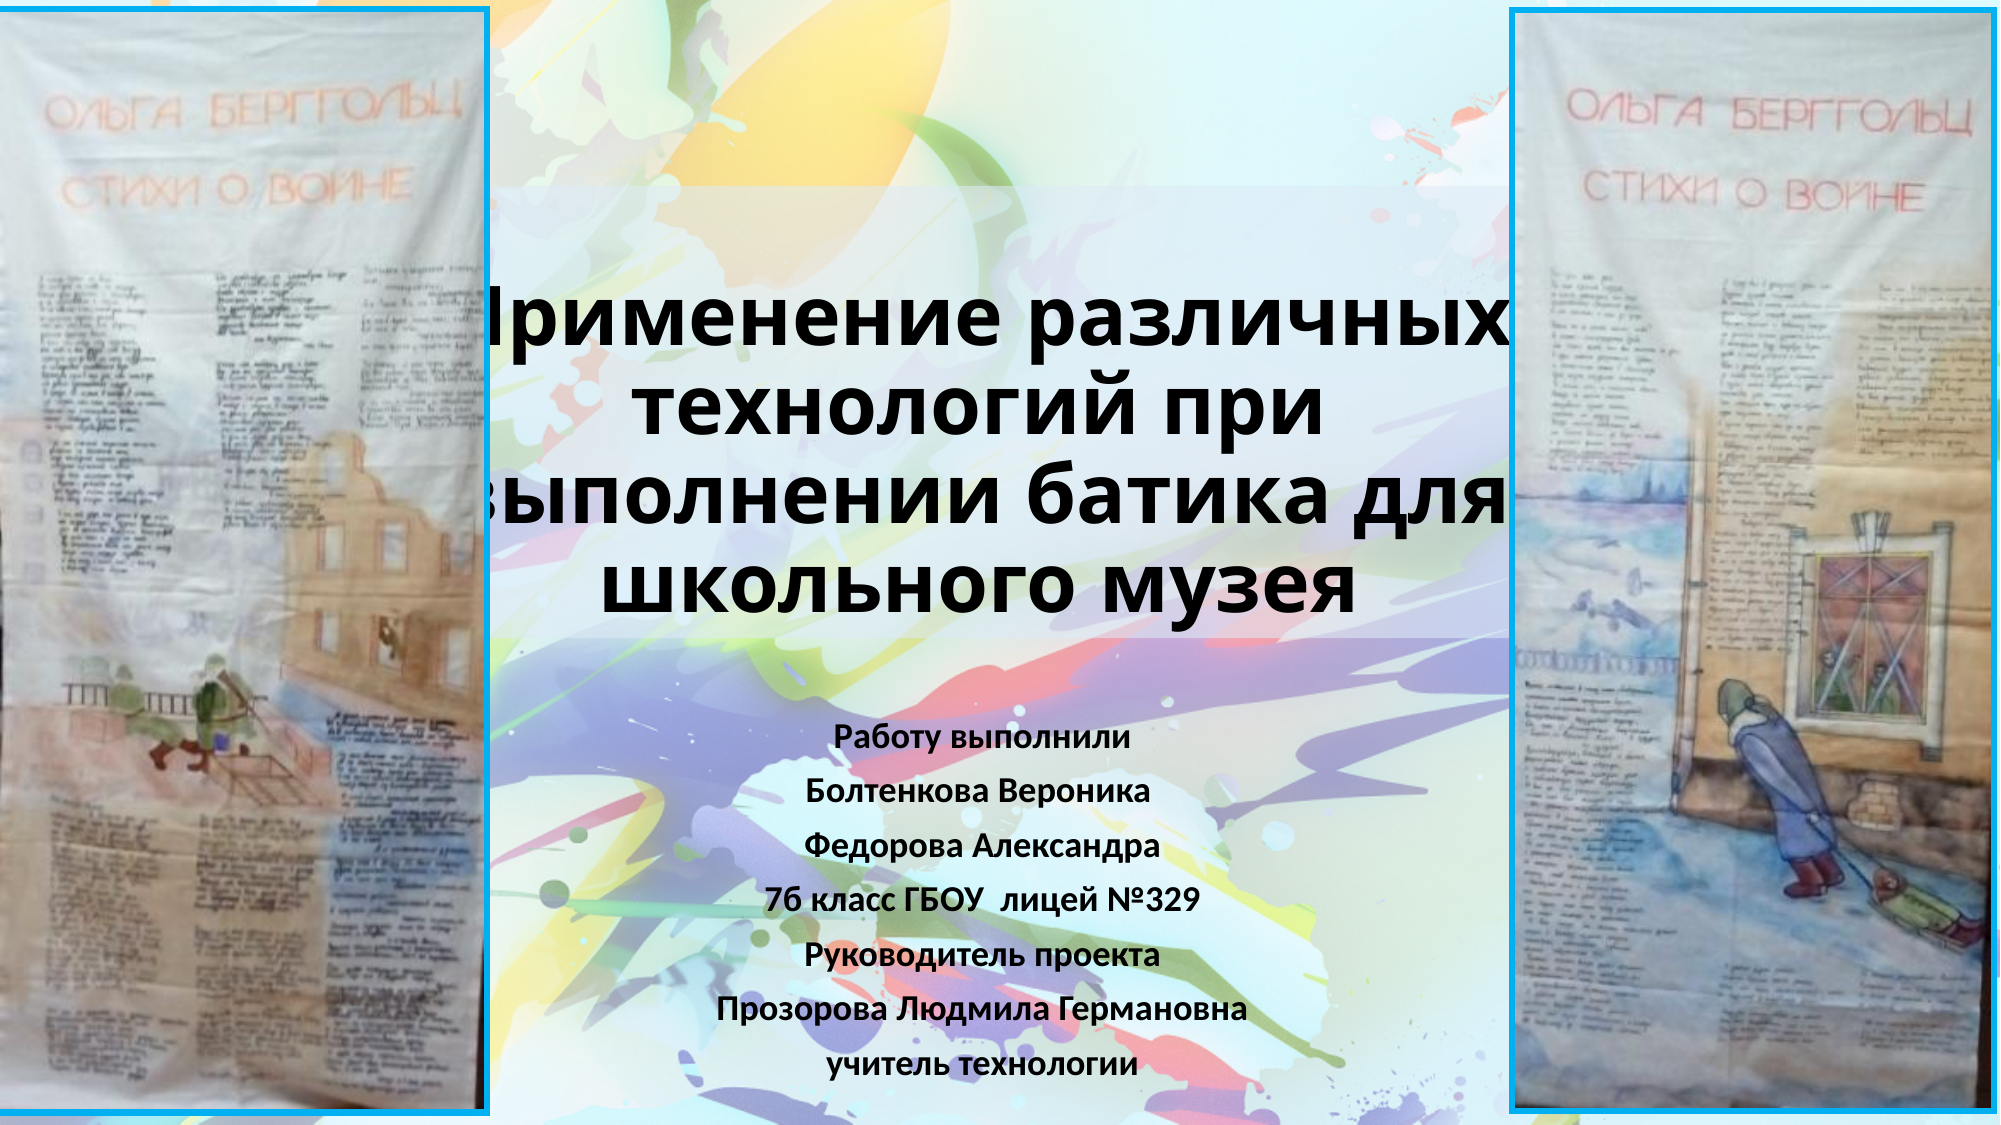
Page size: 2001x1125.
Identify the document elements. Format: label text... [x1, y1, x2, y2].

picture [0, 13, 483, 1108]
subtitle Работу выполнили Болтенкова Вероника Федорова Александра 7б класс ГБОУ лицей №329 Руководитель проекта Прозорова Людмила Германовна учитель технологии [624, 709, 1341, 1092]
picture [1516, 14, 1990, 1107]
title Применение различных технологий при выполнении батика для школьного музея [490, 185, 1509, 639]
